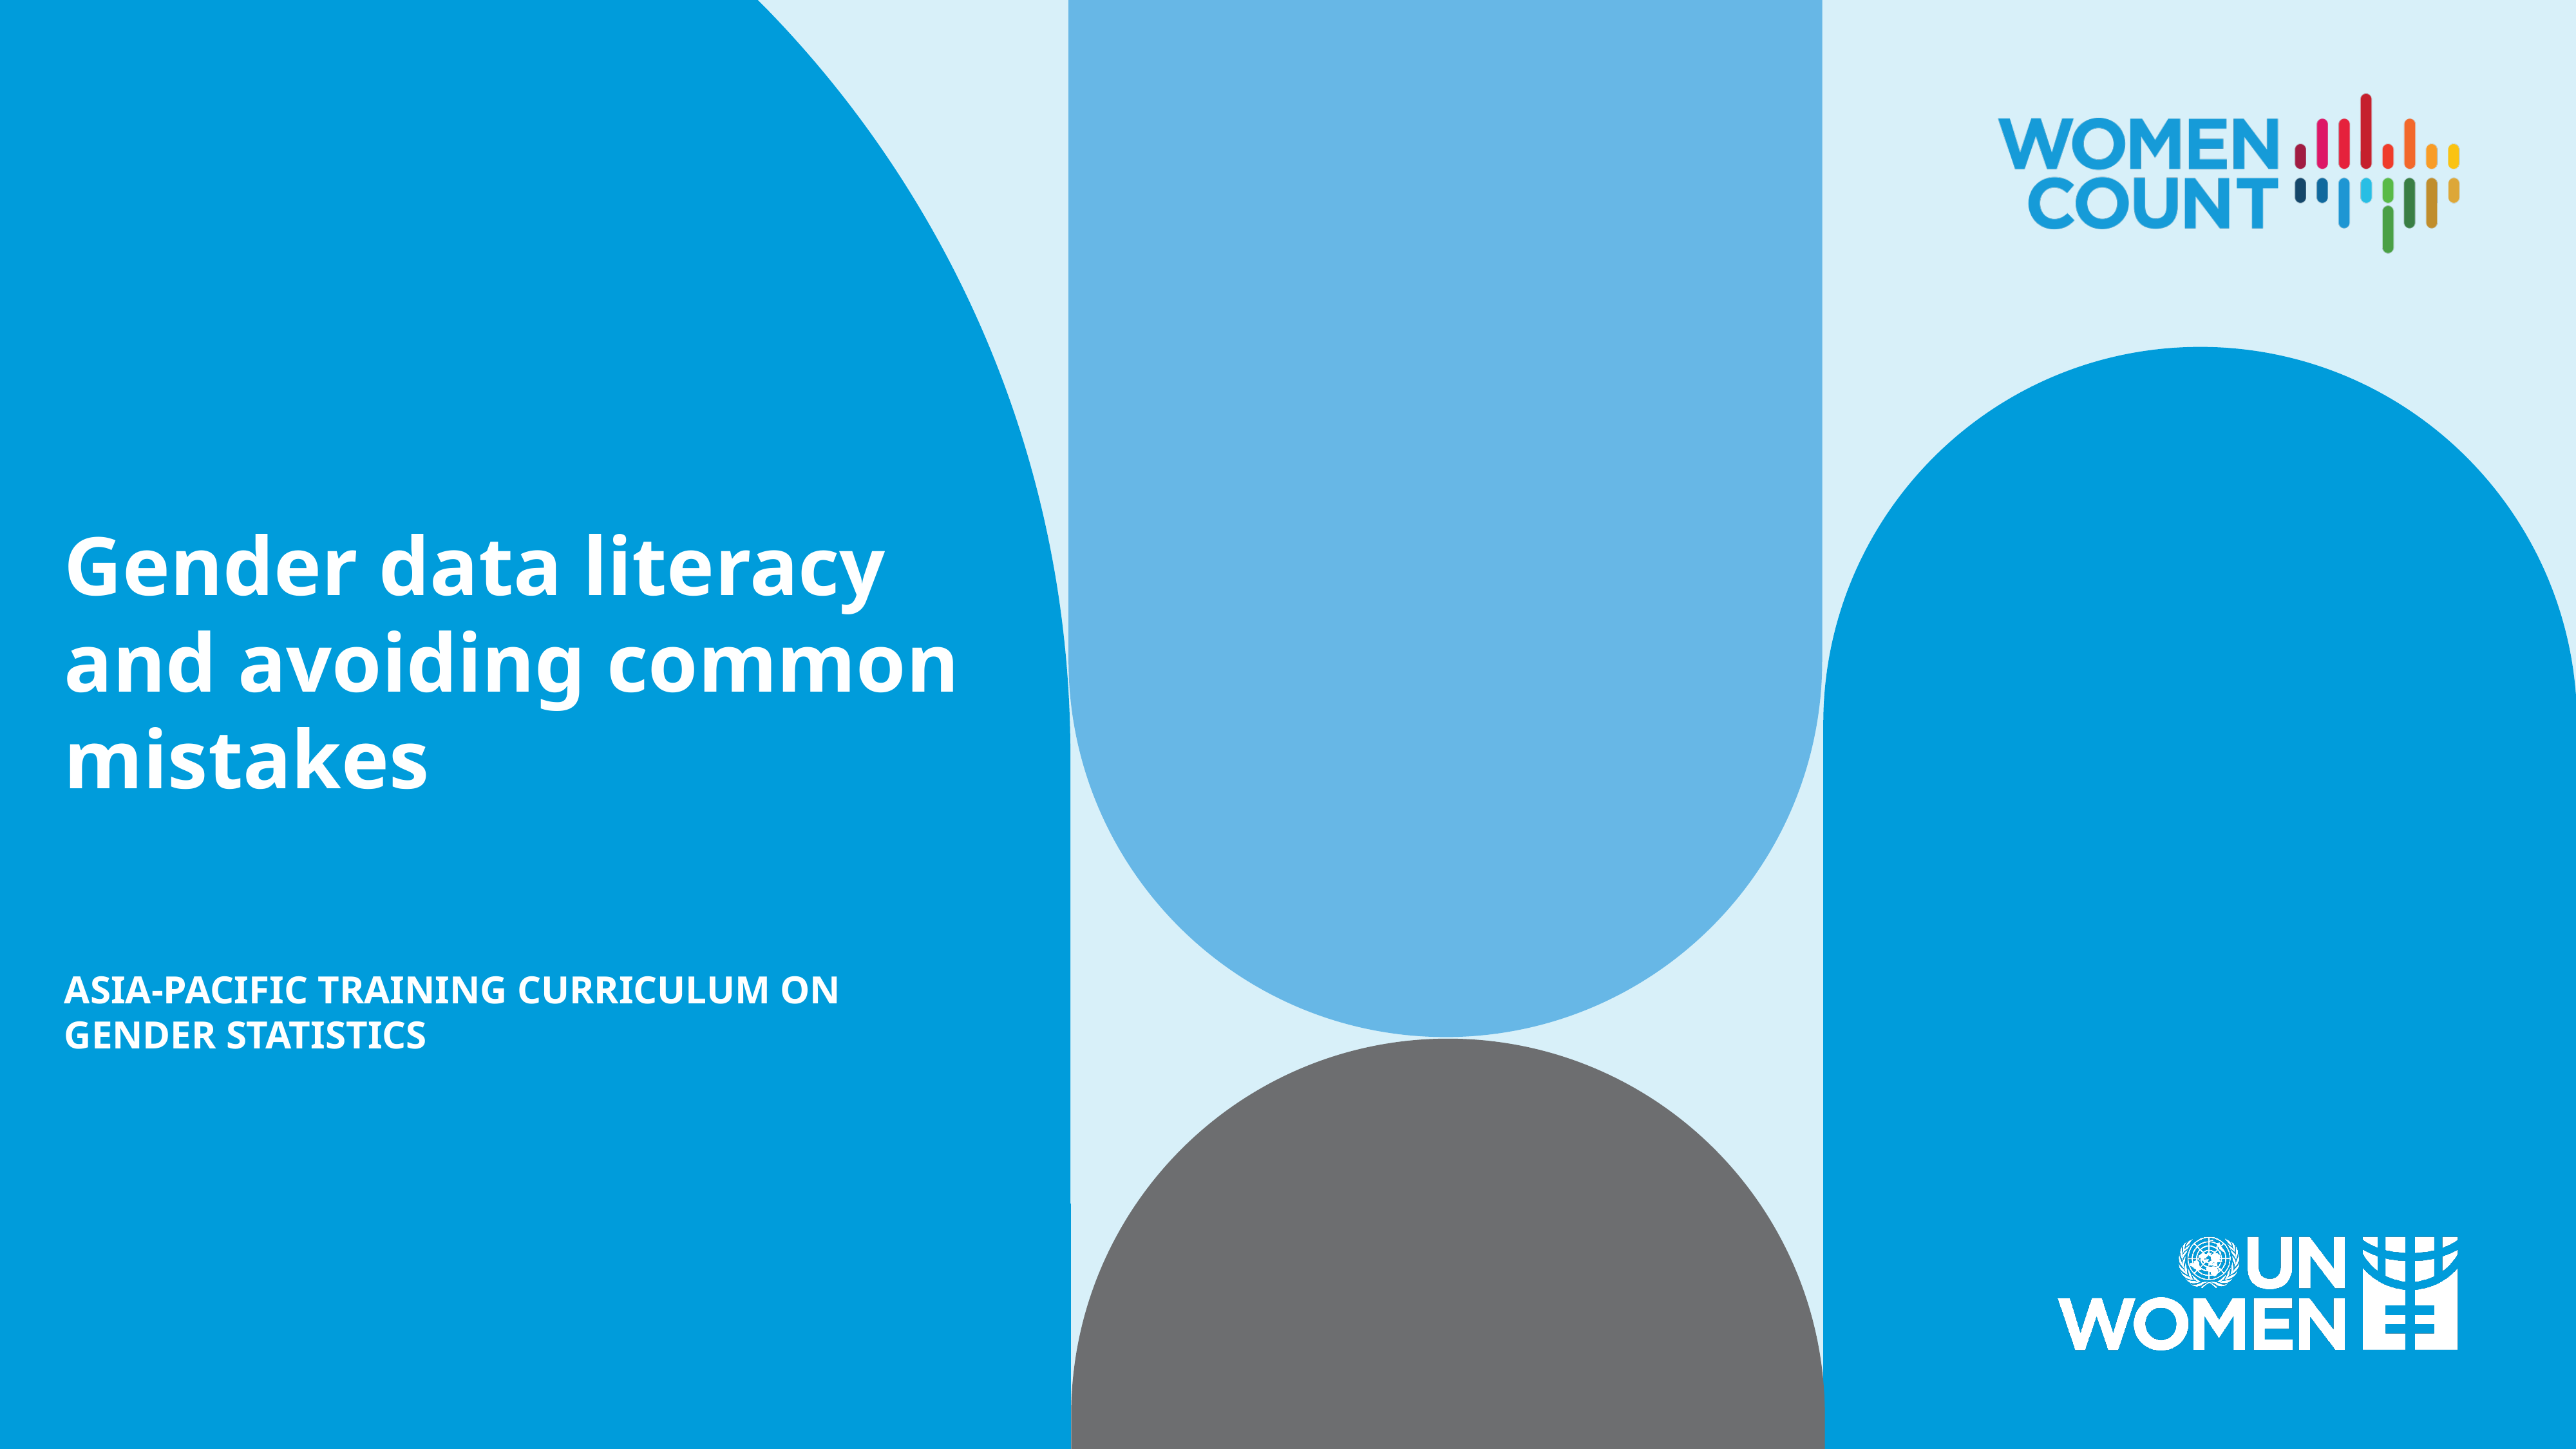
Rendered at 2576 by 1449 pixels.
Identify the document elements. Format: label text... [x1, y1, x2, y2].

list Gender data literacy and avoiding common mistakes [64, 515, 1007, 710]
picture [2416, 1270, 2458, 1349]
picture [2300, 1237, 2344, 1288]
picture [2213, 1282, 2224, 1285]
picture [2443, 1251, 2458, 1270]
picture [2443, 1237, 2458, 1247]
picture [298, 728, 339, 788]
picture [2363, 1271, 2405, 1349]
picture [2181, 1267, 2187, 1274]
list ASIA-PACIFIC TRAINING CURRICULUM ON GENDER STATISTICS [64, 966, 982, 1103]
picture [2233, 1250, 2237, 1257]
picture [2416, 1237, 2434, 1253]
picture [2184, 1272, 2192, 1279]
picture [2193, 1282, 2204, 1286]
picture [2217, 1244, 2224, 1252]
picture [2188, 1251, 2230, 1276]
picture [2189, 1280, 2199, 1283]
picture [2059, 1298, 2135, 1350]
picture [70, 744, 137, 788]
picture [2300, 1299, 2344, 1349]
picture [2363, 1237, 2377, 1247]
picture [2386, 1259, 2405, 1281]
picture [149, 728, 162, 739]
picture [2219, 1277, 2229, 1283]
picture [393, 744, 426, 789]
picture [2363, 1251, 2377, 1269]
picture [345, 744, 385, 789]
picture [2416, 1260, 2434, 1281]
picture [2181, 1251, 2186, 1258]
picture [2179, 1258, 2184, 1266]
picture [149, 744, 161, 788]
picture [2233, 1258, 2239, 1266]
picture [2248, 1237, 2292, 1289]
picture [247, 744, 285, 789]
picture [2231, 1244, 2235, 1251]
picture [2231, 1265, 2238, 1273]
picture [2134, 1298, 2188, 1350]
picture [210, 735, 240, 789]
picture [2386, 1237, 2405, 1253]
picture [2254, 1299, 2292, 1349]
picture [2226, 1271, 2234, 1279]
picture [2194, 1299, 2244, 1349]
picture [171, 744, 204, 789]
